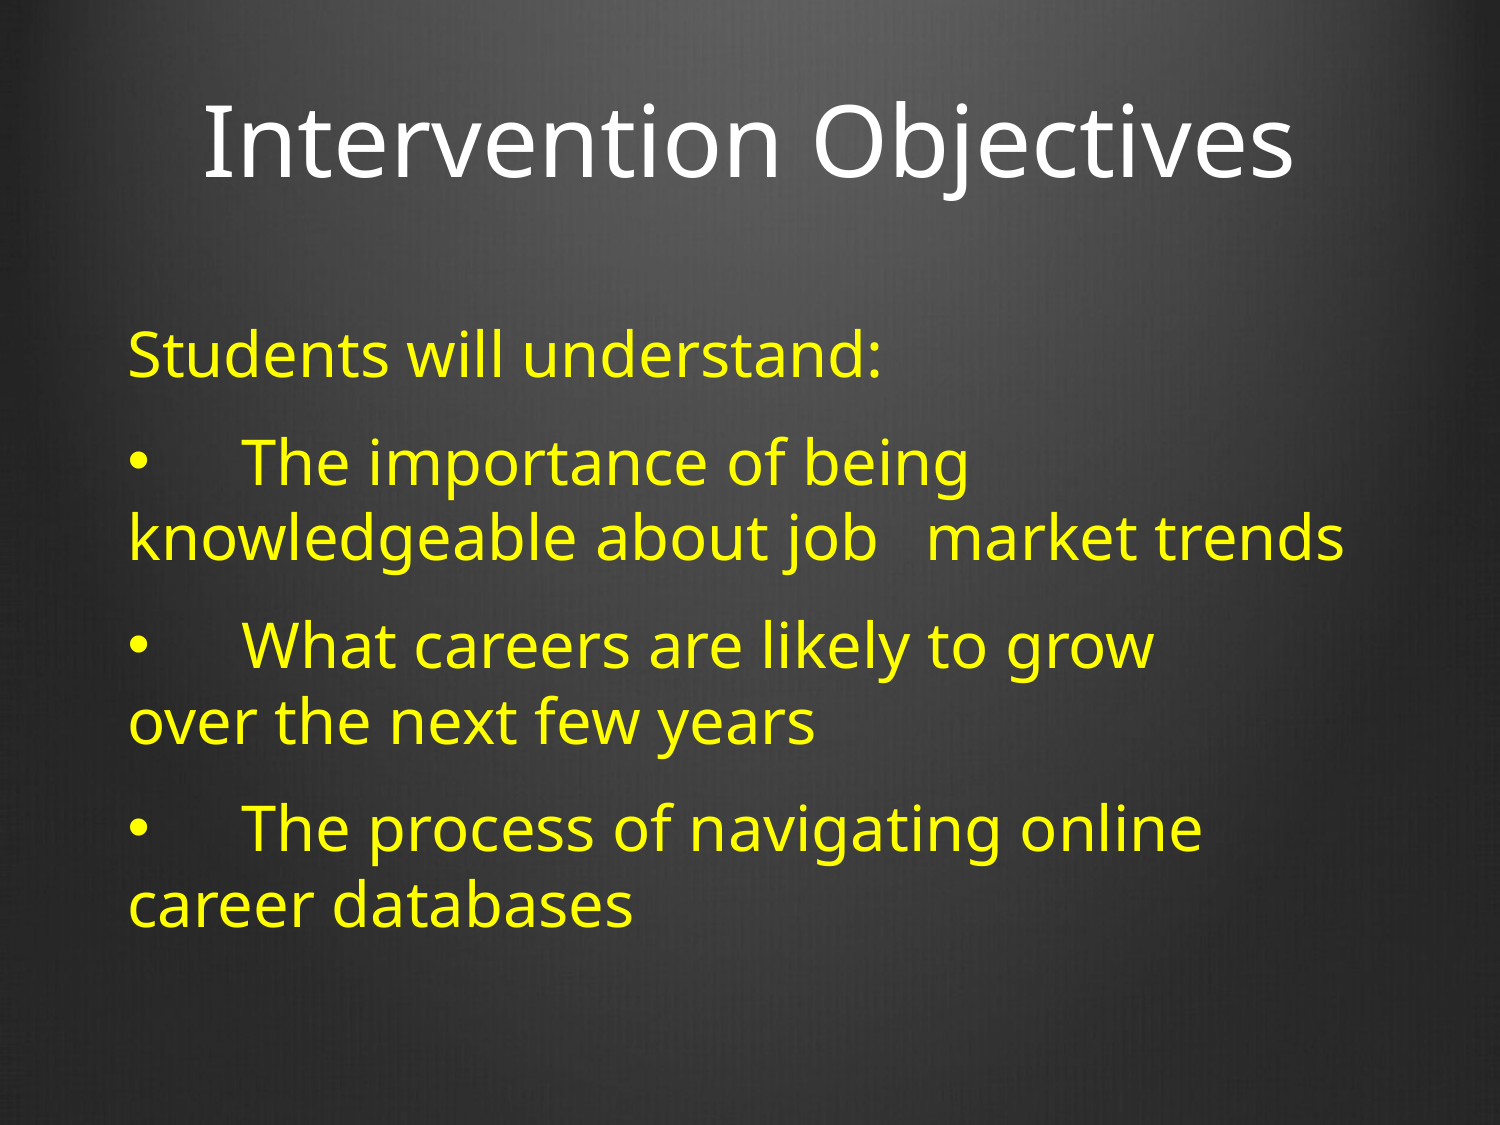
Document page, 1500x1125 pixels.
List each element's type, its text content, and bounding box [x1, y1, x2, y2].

list Students will understand: The importance of being knowledgeable about job market trends What careers are likely to grow over the next few years The process of navigating online career databases [112, 306, 1388, 1005]
title Intervention Objectives [112, 19, 1388, 255]
